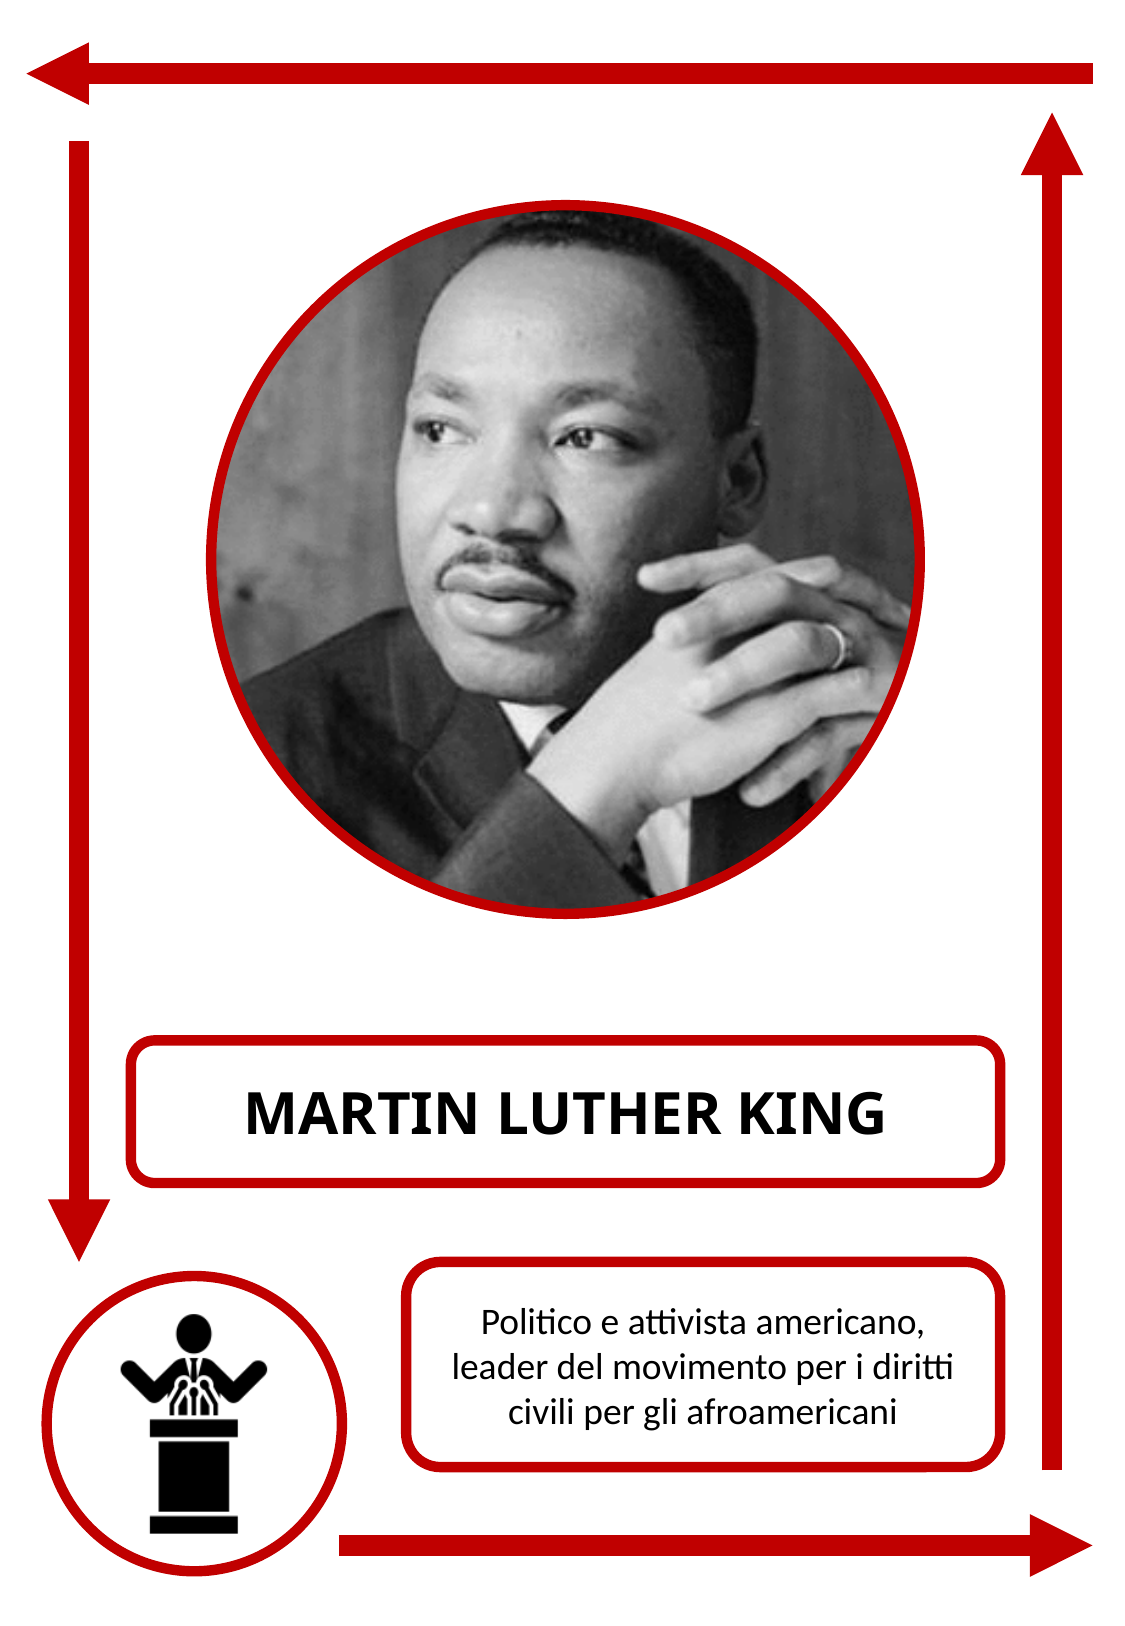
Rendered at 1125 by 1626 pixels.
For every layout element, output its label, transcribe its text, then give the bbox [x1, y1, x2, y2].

picture [72, 1302, 316, 1546]
text_box [45, 1339, 72, 1509]
text_box MARTIN LUTHER KING [129, 1039, 1002, 1185]
text_box [108, 1274, 280, 1302]
text_box Politico e attivista americano, leader del movimento per i diritti civili per gli afroamericani [405, 1260, 1002, 1469]
text_box [316, 1338, 343, 1510]
text_box [109, 1546, 279, 1573]
picture [211, 205, 920, 915]
